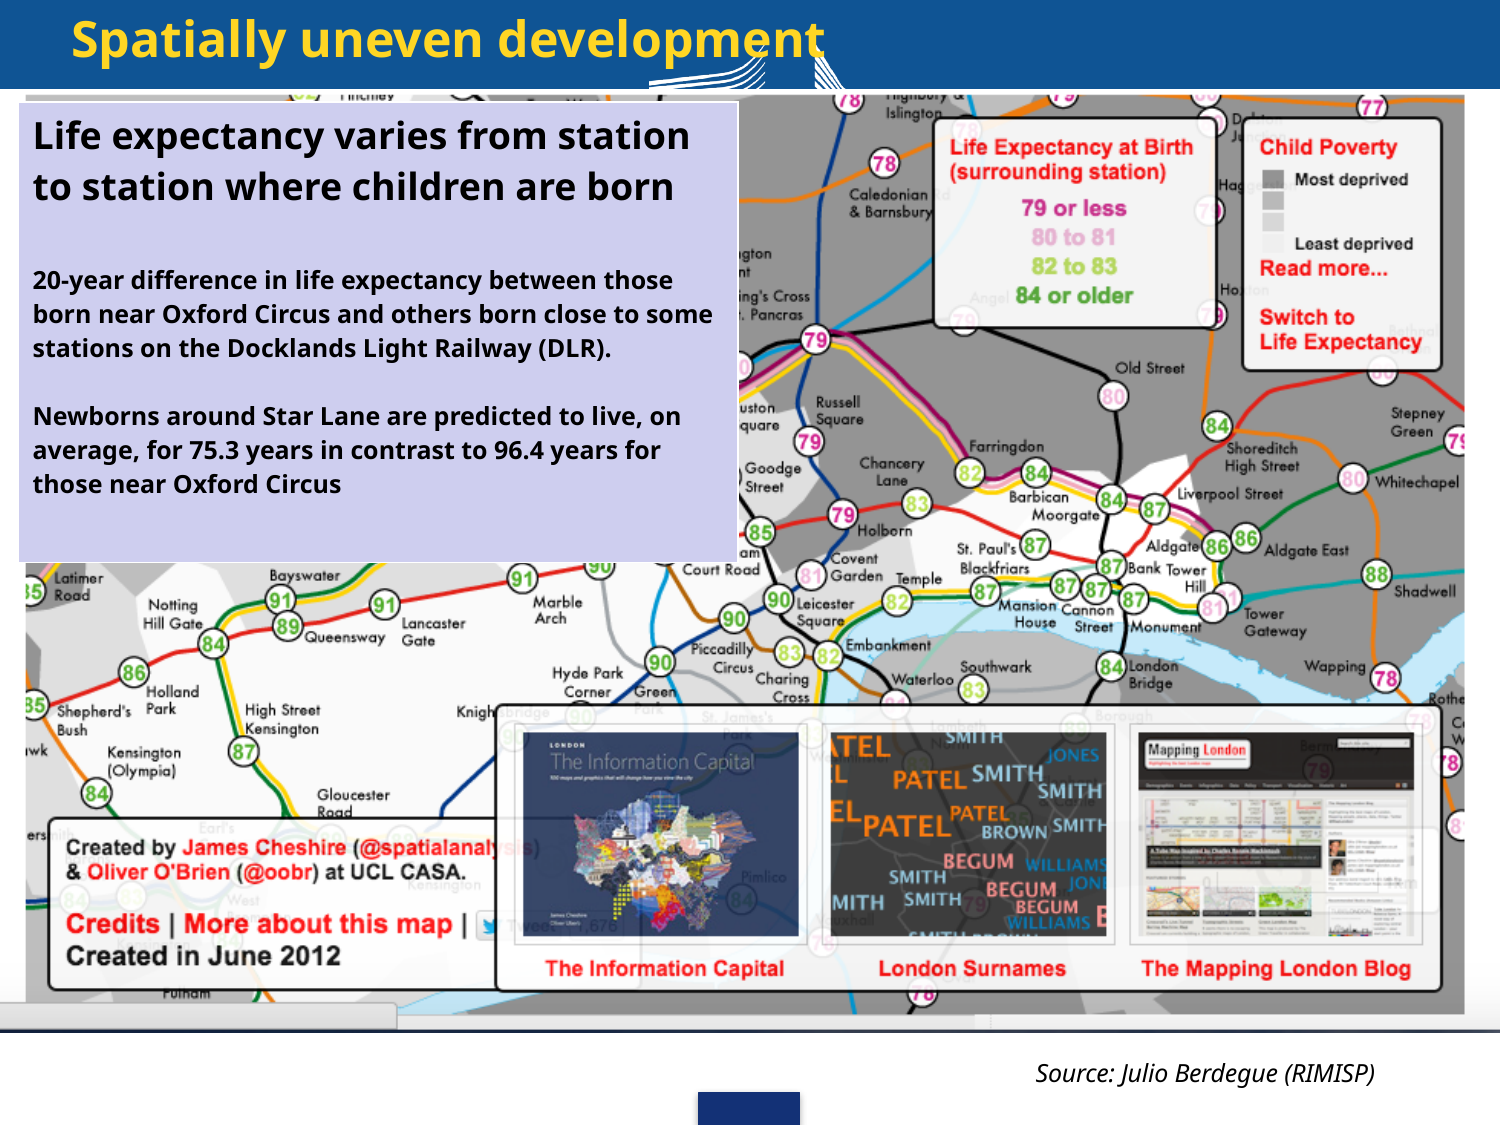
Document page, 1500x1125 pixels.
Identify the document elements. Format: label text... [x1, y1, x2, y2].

text_box Source: Julio Berdegue (RIMISP) [1033, 1057, 1500, 1109]
picture [0, 42, 1500, 1033]
text_box Spatially uneven development [56, 0, 842, 75]
